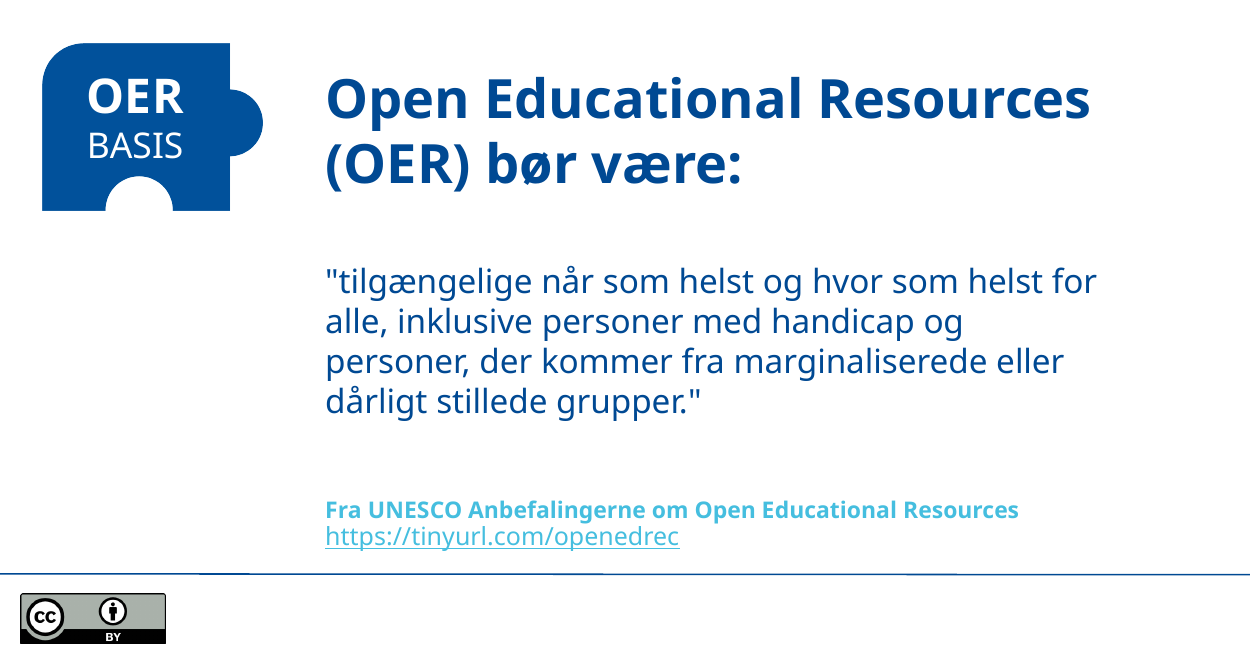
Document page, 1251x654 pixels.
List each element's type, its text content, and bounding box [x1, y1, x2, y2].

text_box [0, 582, 1250, 654]
text_box Fra UNESCO Anbefalingerne om Open Educational Resources [312, 482, 1043, 535]
picture [41, 43, 263, 212]
text_box OER BASIS [266, 50, 410, 181]
picture [20, 592, 166, 645]
text_box "tilgængelige når som helst og hvor som helst for alle, inklusive personer med handicap og personer, der kommer fra marginaliserede eller dårligt stillede grupper." [312, 247, 1129, 465]
text_box https://tinyurl.com/openedrec [312, 508, 765, 567]
text_box Open Educational Resources (OER) bør være: [312, 52, 1158, 207]
